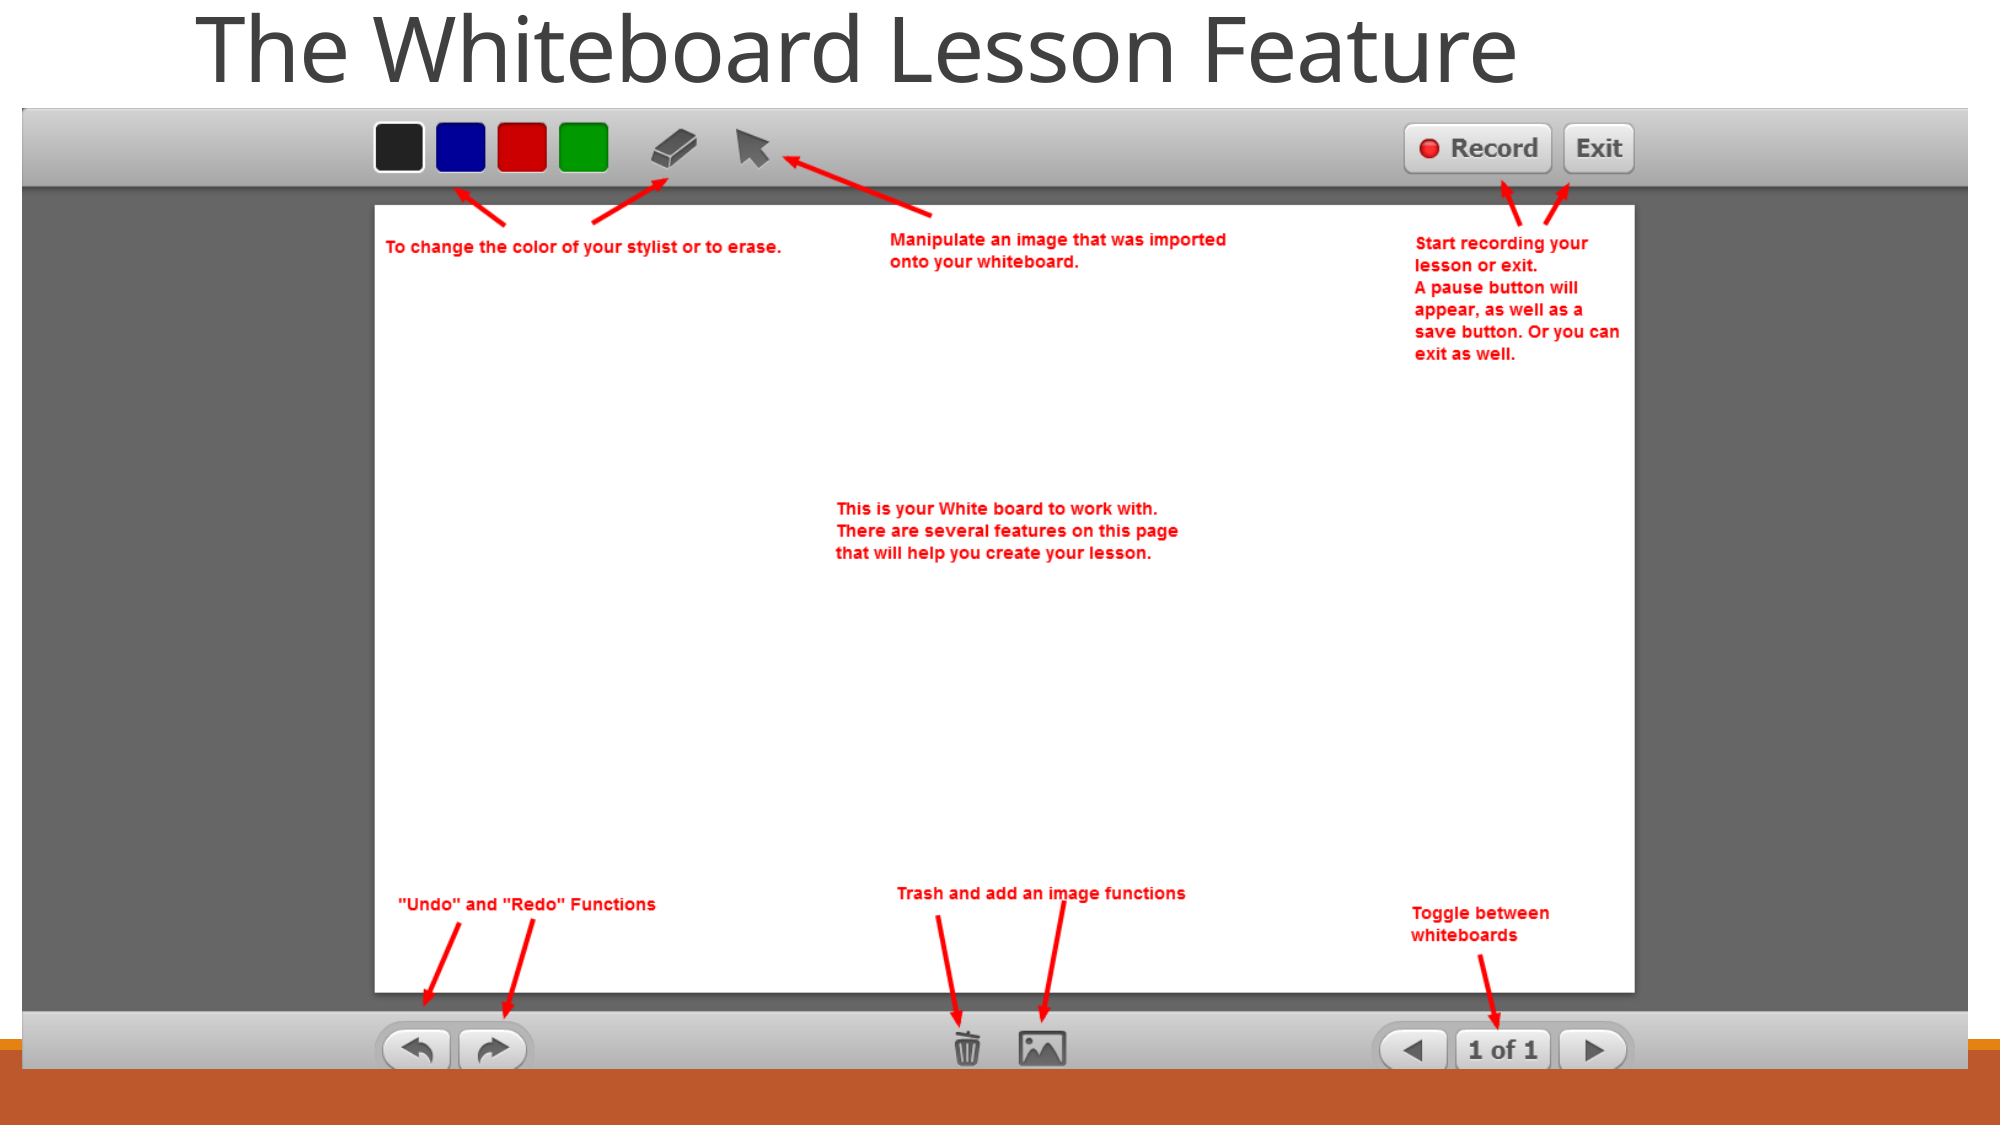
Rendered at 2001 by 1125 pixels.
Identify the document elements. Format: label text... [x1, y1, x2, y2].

title The Whiteboard Lesson Feature [179, 0, 1830, 103]
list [22, 107, 1968, 1070]
